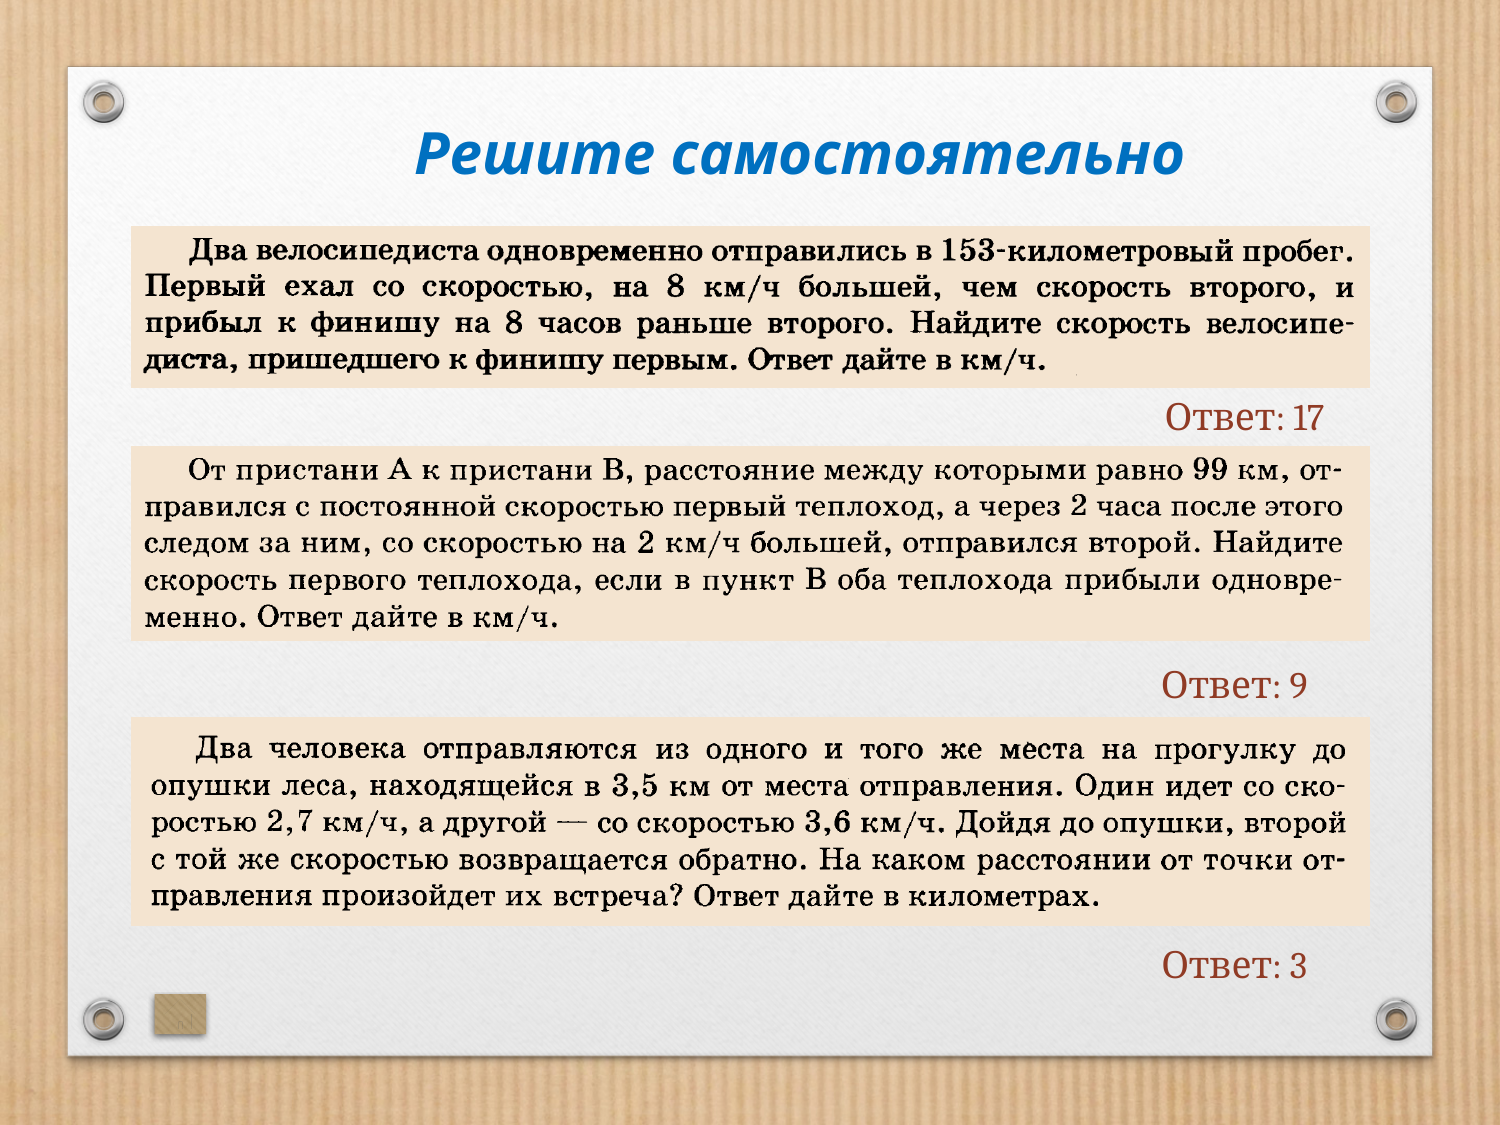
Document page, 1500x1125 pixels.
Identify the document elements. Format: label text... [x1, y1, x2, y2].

picture [0, 0, 1500, 1125]
text_box Ответ: 9 [1146, 653, 1323, 714]
text_box Решите самостоятельно [399, 109, 1201, 195]
text_box [154, 994, 207, 1035]
text_box Ответ: 3 [1146, 933, 1322, 994]
text_box Ответ: 17 [1149, 388, 1340, 446]
